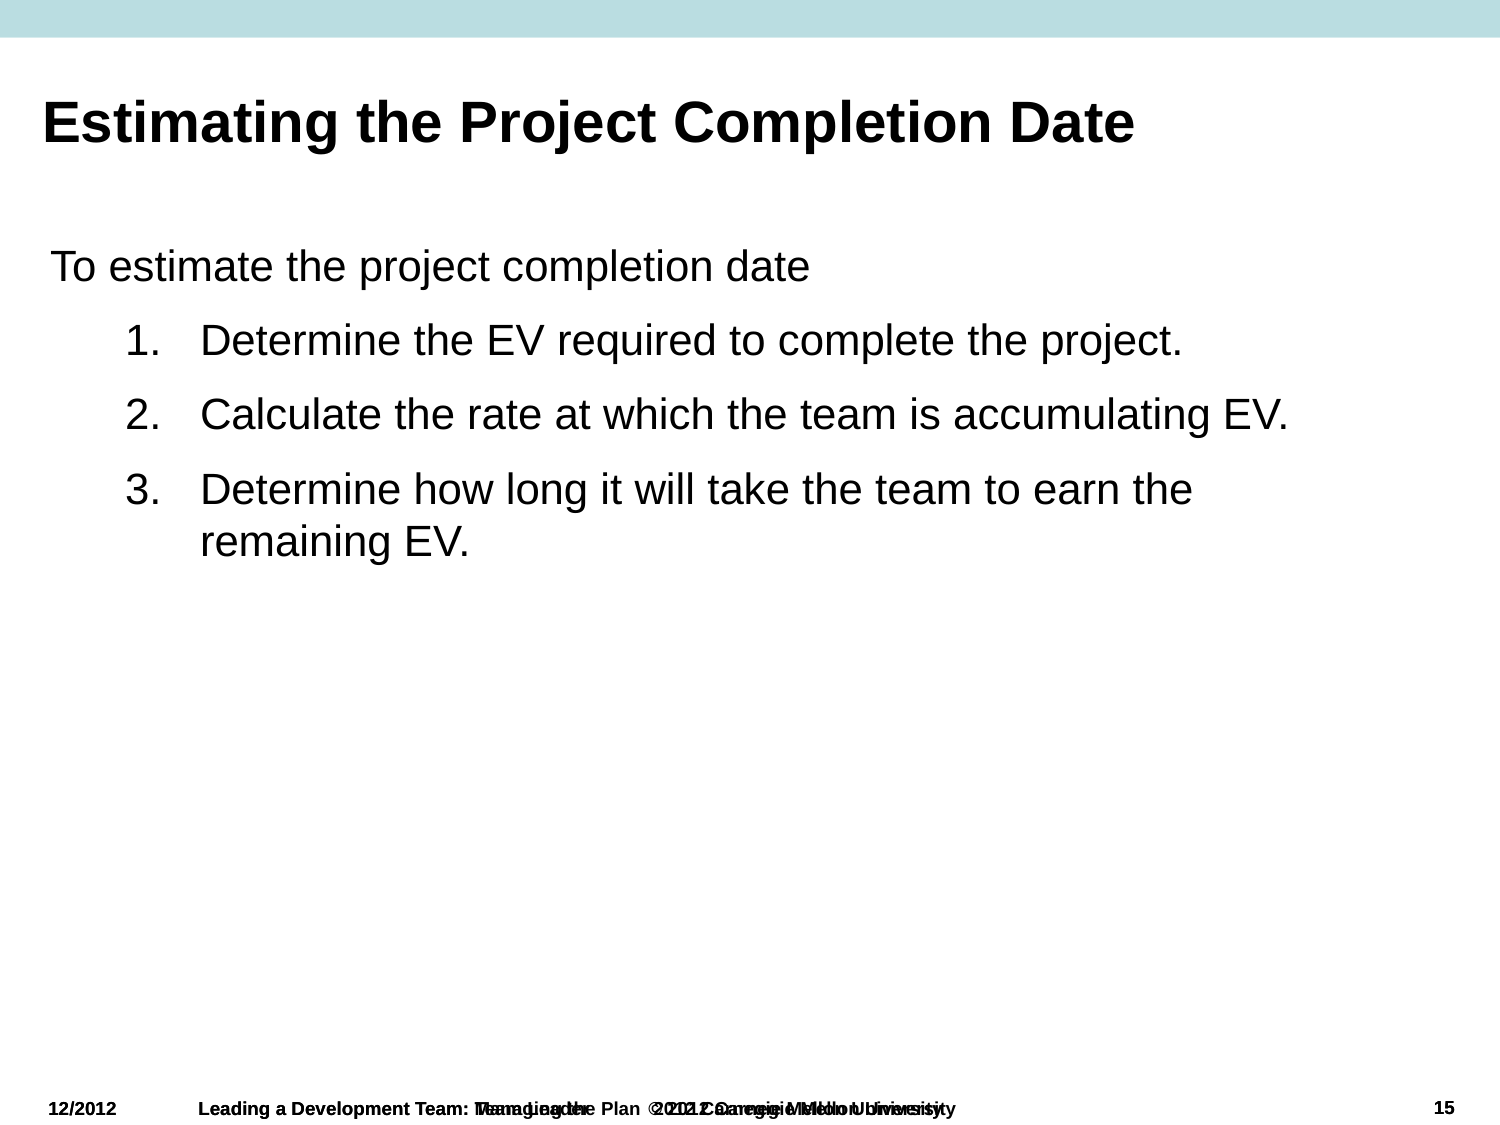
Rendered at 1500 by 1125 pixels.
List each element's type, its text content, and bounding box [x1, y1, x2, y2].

list To estimate the project completion date Determine the EV required to complete the project. Calculate the rate at which the team is accumulating EV. Determine how long it will take the team to earn the remaining EV. [50, 237, 1437, 1000]
title Estimating the Project Completion Date [42, 97, 1438, 154]
